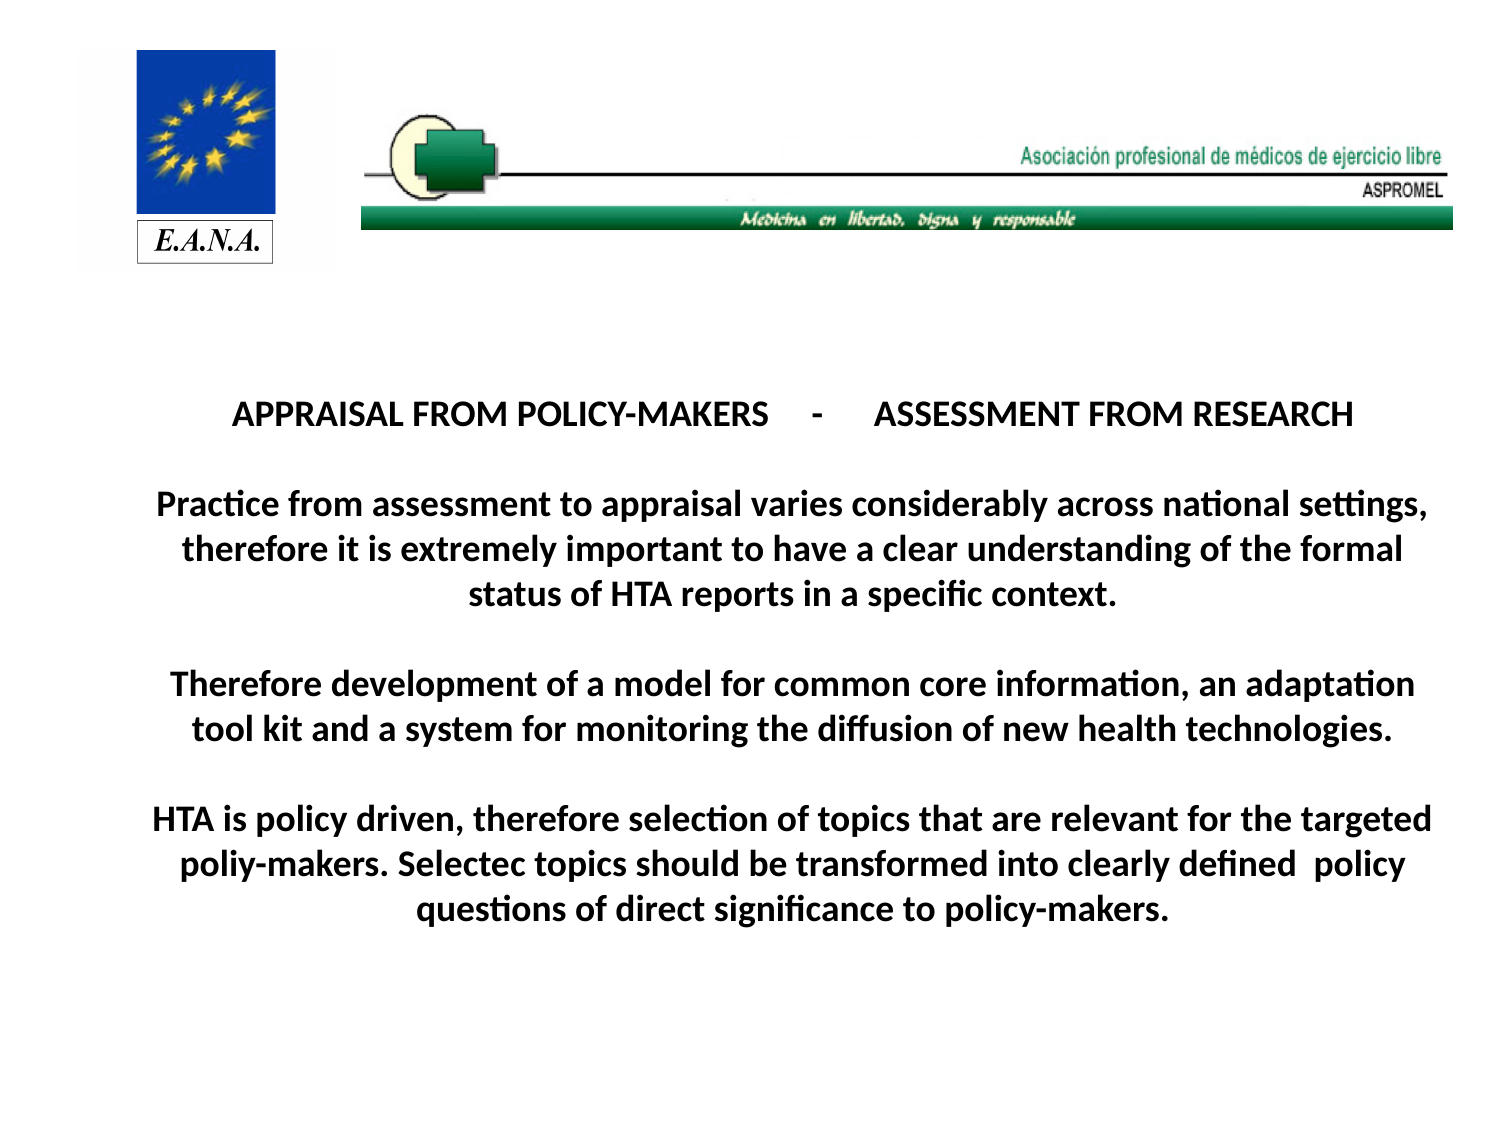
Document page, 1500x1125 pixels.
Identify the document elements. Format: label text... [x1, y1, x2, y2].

text_box APPRAISAL FROM POLICY-MAKERS - ASSESSMENT FROM RESEARCH Practice from assessment to appraisal varies considerably across national settings, therefore it is extremely important to have a clear understanding of the formal status of HTA reports in a specific context. Therefore development of a model for common core information, an adaptation tool kit and a system for monitoring the diffusion of new health technologies. HTA is policy driven, therefore selection of topics that are relevant for the targeted poliy-makers. Selectec topics should be transformed into clearly defined policy questions of direct significance to policy-makers. [134, 381, 1453, 1125]
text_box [361, 108, 1453, 230]
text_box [75, 50, 336, 219]
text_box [75, 220, 336, 274]
